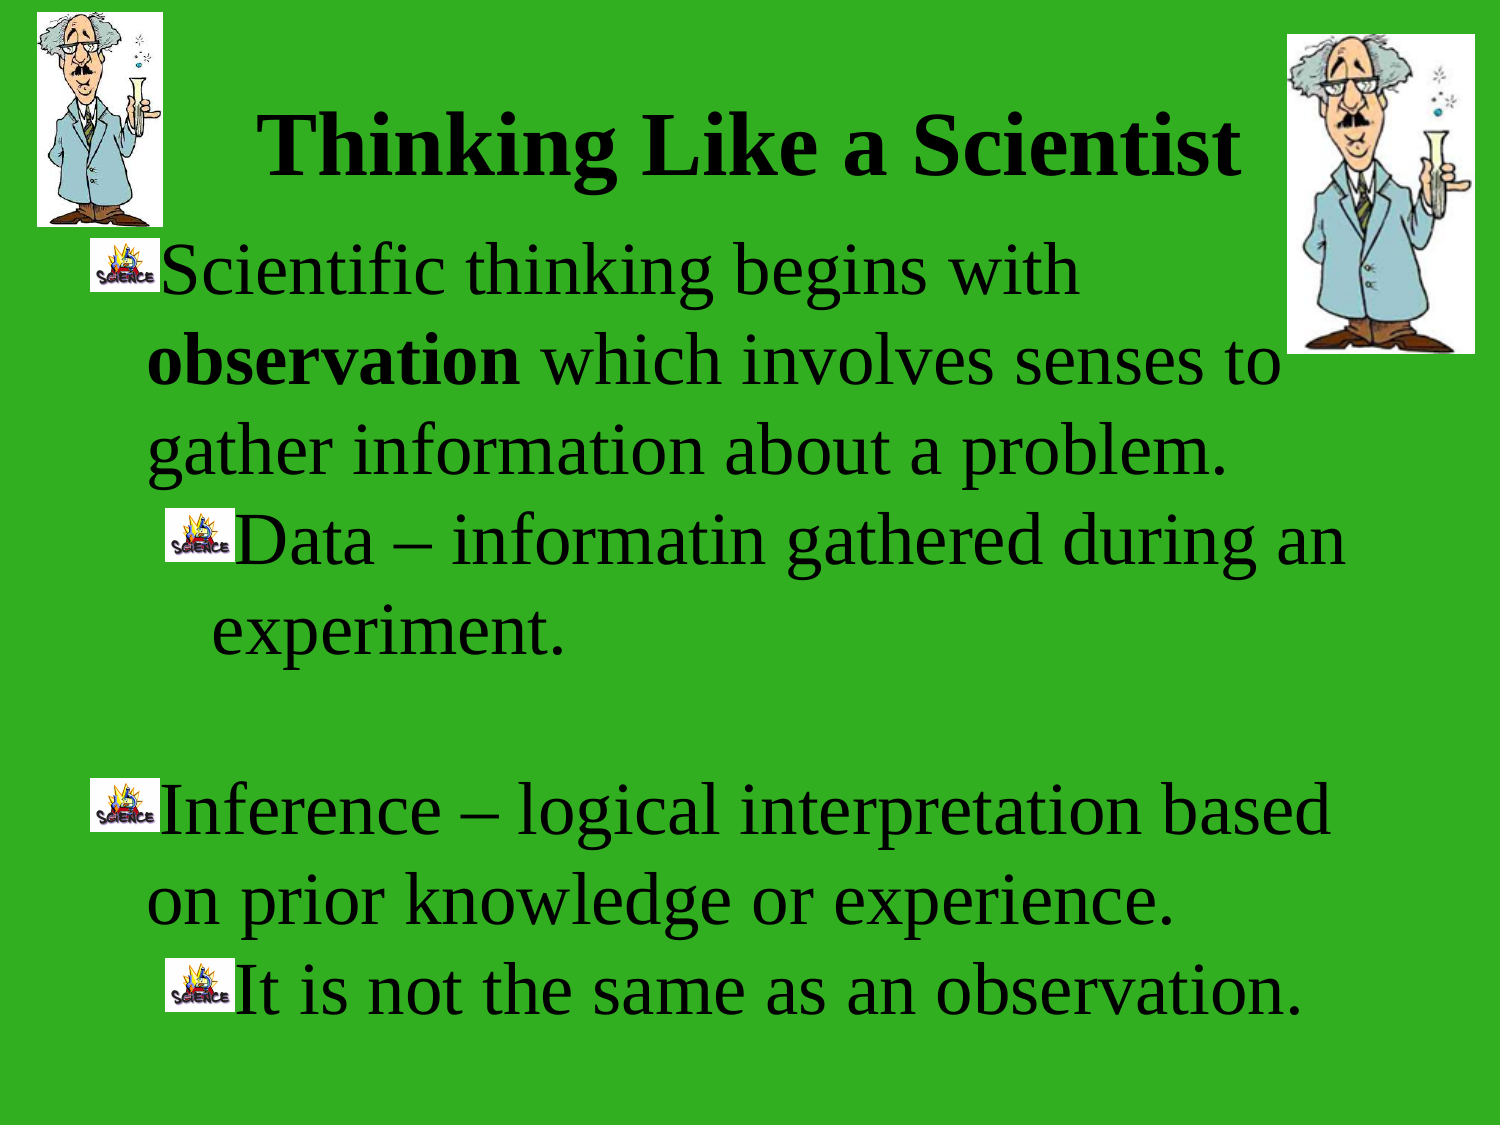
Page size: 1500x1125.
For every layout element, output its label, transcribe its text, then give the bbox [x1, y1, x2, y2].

picture [1287, 34, 1476, 355]
picture [37, 12, 163, 227]
title Thinking Like a Scientist [166, 45, 1282, 212]
picture [90, 778, 146, 832]
picture [165, 958, 221, 1012]
picture [165, 508, 221, 562]
picture [90, 238, 146, 292]
list Scientific thinking begins with observation which involves senses to gather information about a problem. Data – informatin gathered during an experiment. Inference – logical interpretation based on prior knowledge or experience. It is not the same as an observation. [75, 212, 1425, 1063]
